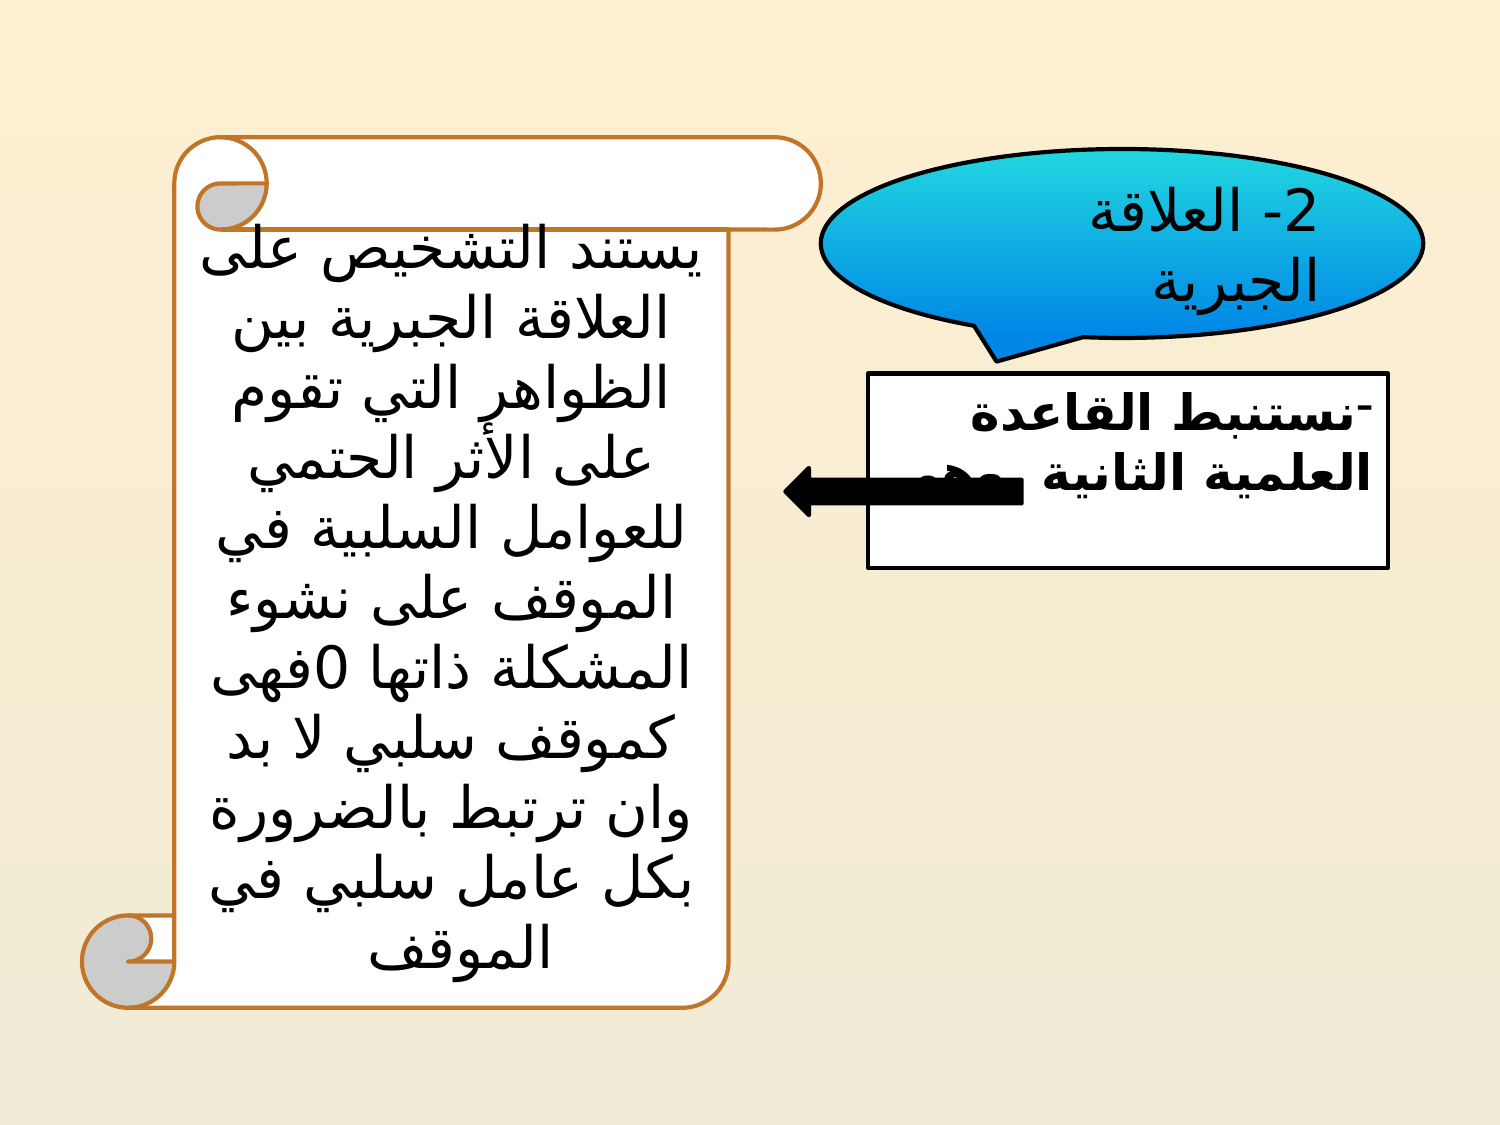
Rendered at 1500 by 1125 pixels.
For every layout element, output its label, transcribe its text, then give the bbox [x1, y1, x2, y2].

text_box نستنبط القاعدة العلمية الثانية وهى [866, 371, 1390, 570]
text_box يستند التشخيص على العلاقة الجبرية بين الظواهر التي تقوم على الأثر الحتمي للعوامل السلبية في الموقف على نشوء المشكلة ذاتها 0فهى كموقف سلبي لا بد وان ترتبط بالضرورة بكل عامل سلبي في الموقف 0 [79, 135, 823, 1010]
text_box 2- العلاقة الجبرية [818, 146, 1426, 364]
text_box [783, 466, 1024, 518]
